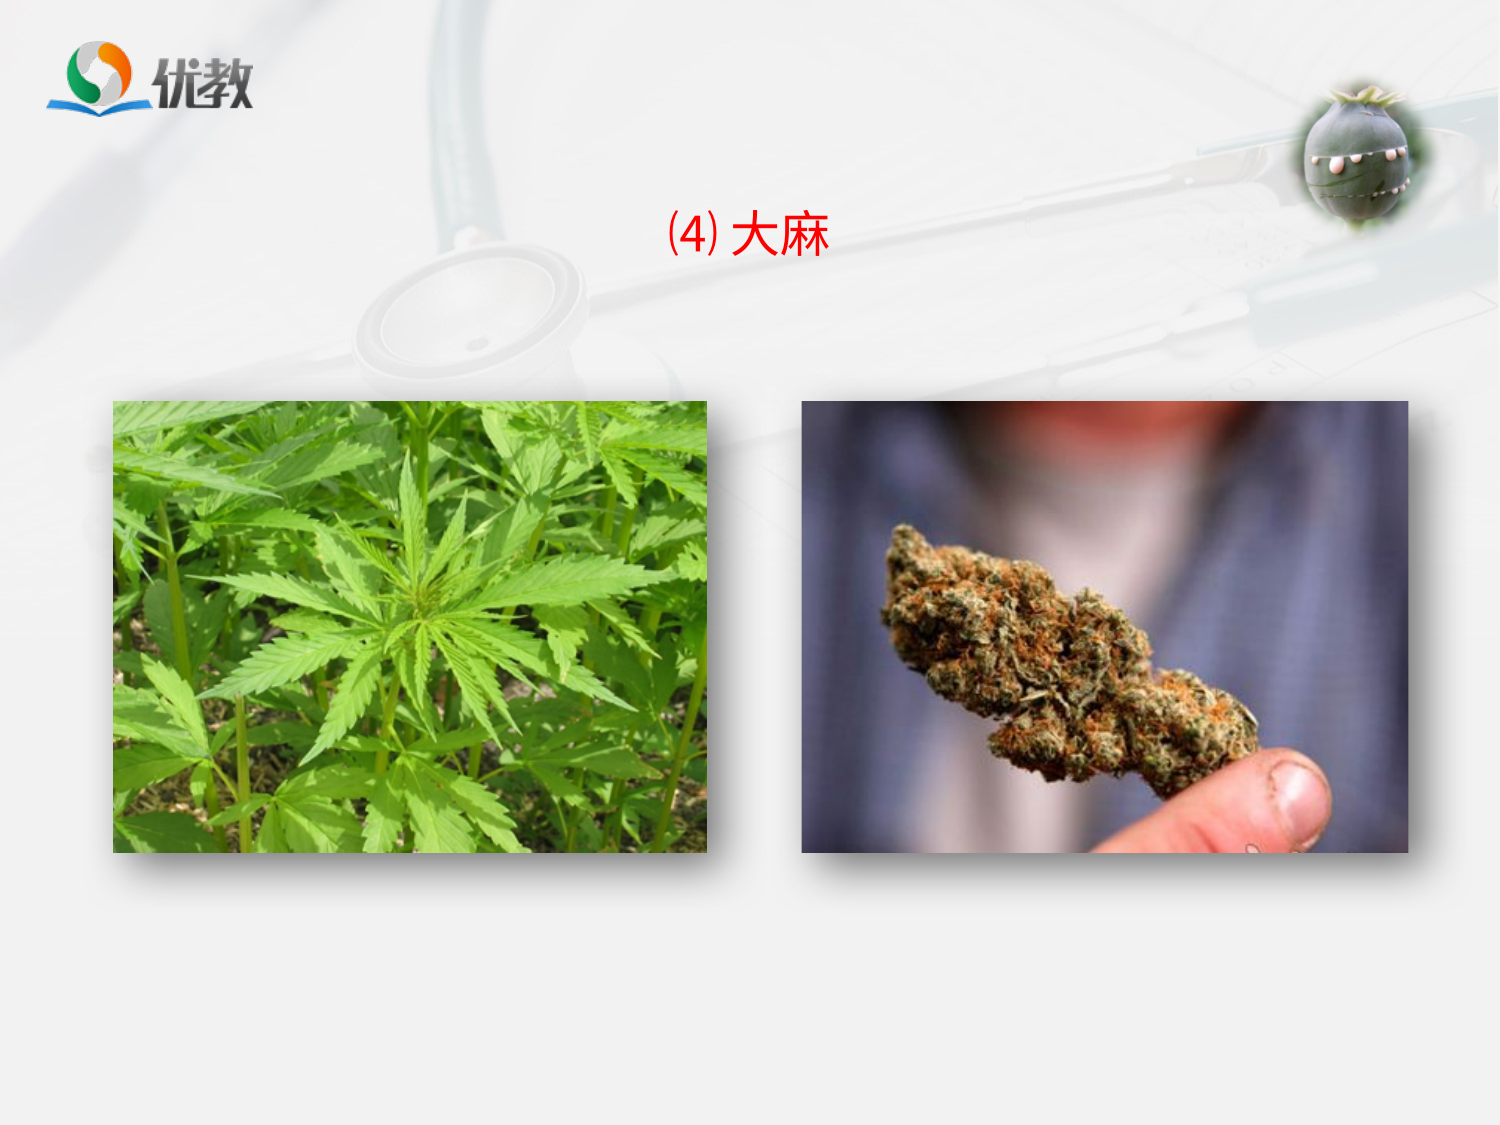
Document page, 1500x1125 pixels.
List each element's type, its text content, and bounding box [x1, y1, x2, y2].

picture [0, 0, 1500, 1125]
text_box ⑷大麻 [654, 195, 846, 270]
